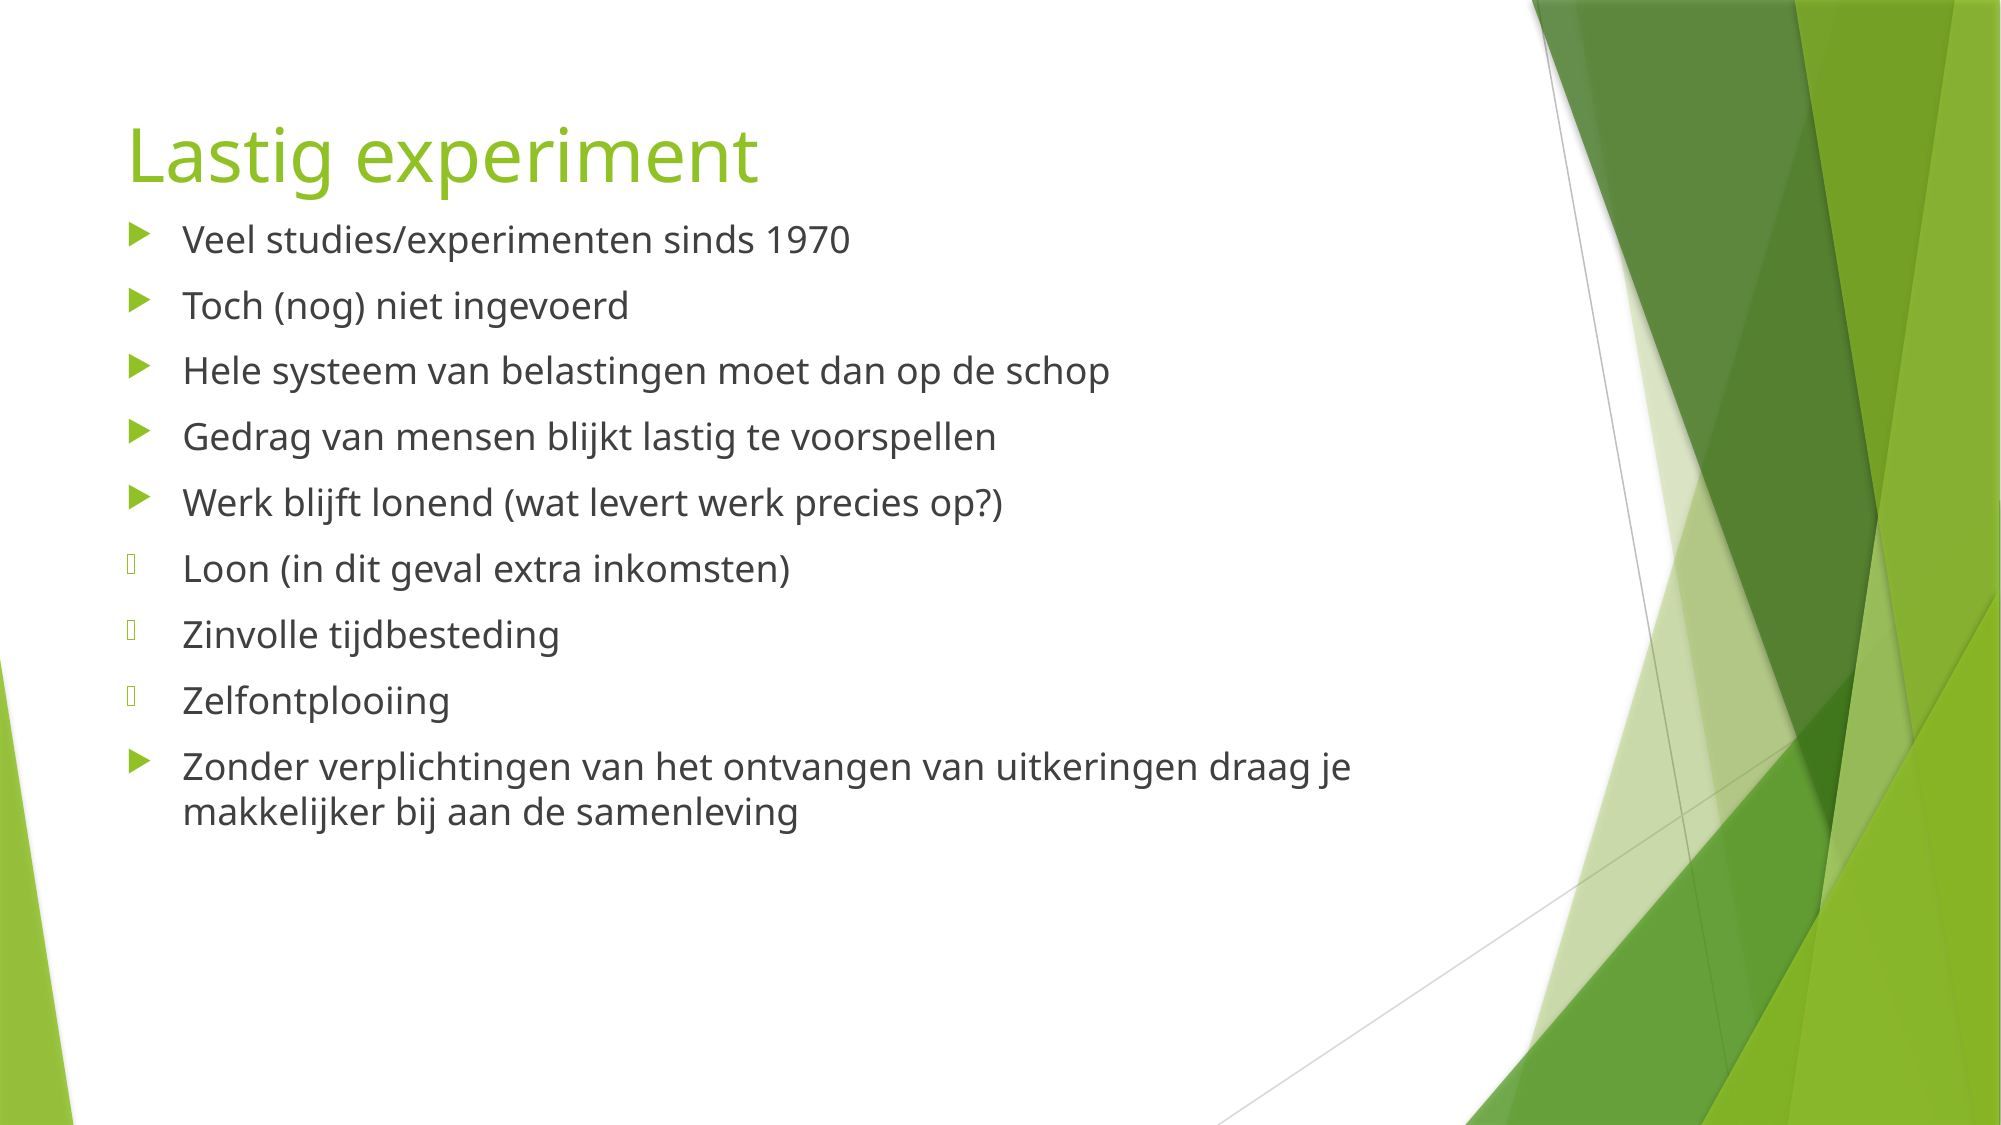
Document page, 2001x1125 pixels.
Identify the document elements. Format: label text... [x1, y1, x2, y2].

title Lastig experiment [111, 99, 1522, 208]
list Veel studies/experimenten sinds 1970 Toch (nog) niet ingevoerd Hele systeem van belastingen moet dan op de schop Gedrag van mensen blijkt lastig te voorspellen Werk blijft lonend (wat levert werk precies op?) Loon (in dit geval extra inkomsten) Zinvolle tijdbesteding Zelfontplooiing Zonder verplichtingen van het ontvangen van uitkeringen draag je makkelijker bij aan de samenleving [111, 208, 1522, 845]
